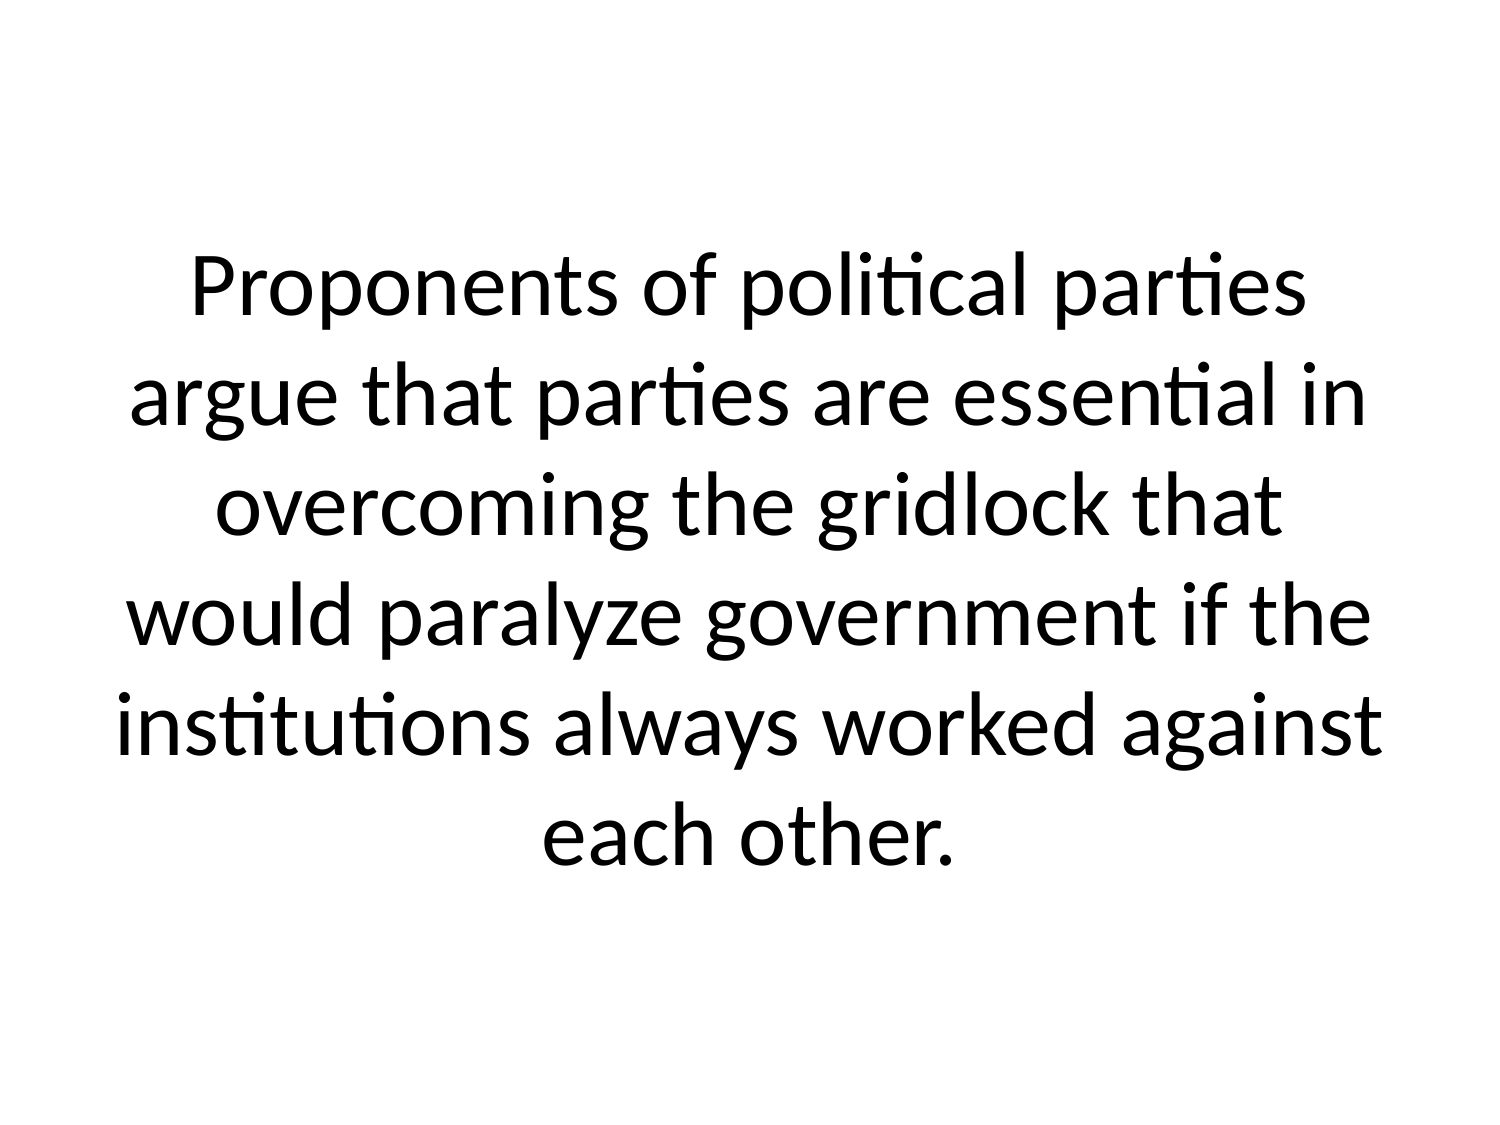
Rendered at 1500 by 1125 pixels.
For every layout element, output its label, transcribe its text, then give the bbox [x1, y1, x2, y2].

title Proponents of political parties argue that parties are essential in overcoming the gridlock that would paralyze government if the institutions always worked against each other. [74, 44, 1426, 1063]
